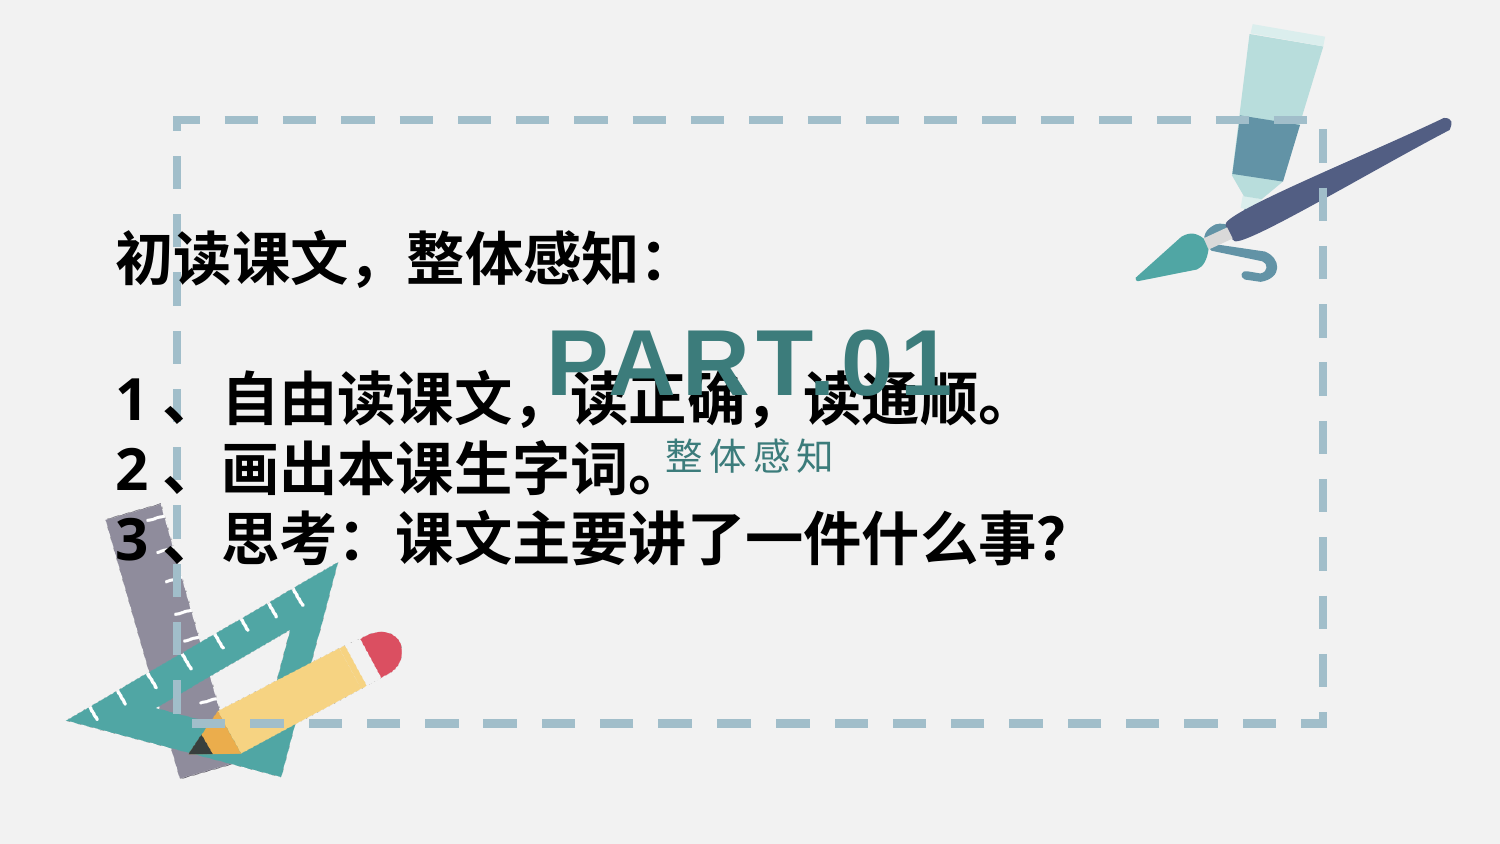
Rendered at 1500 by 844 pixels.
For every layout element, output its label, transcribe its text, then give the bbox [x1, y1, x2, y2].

text_box 初读课文，整体感知： 1、自由读课文，读正确，读通顺。 2、画出本课生字词。 3、思考：课文主要讲了一件什么事？ [104, 216, 1439, 578]
text_box PART.01 [358, 286, 1142, 430]
picture [65, 503, 402, 779]
text_box 整体感知 [358, 432, 1142, 557]
